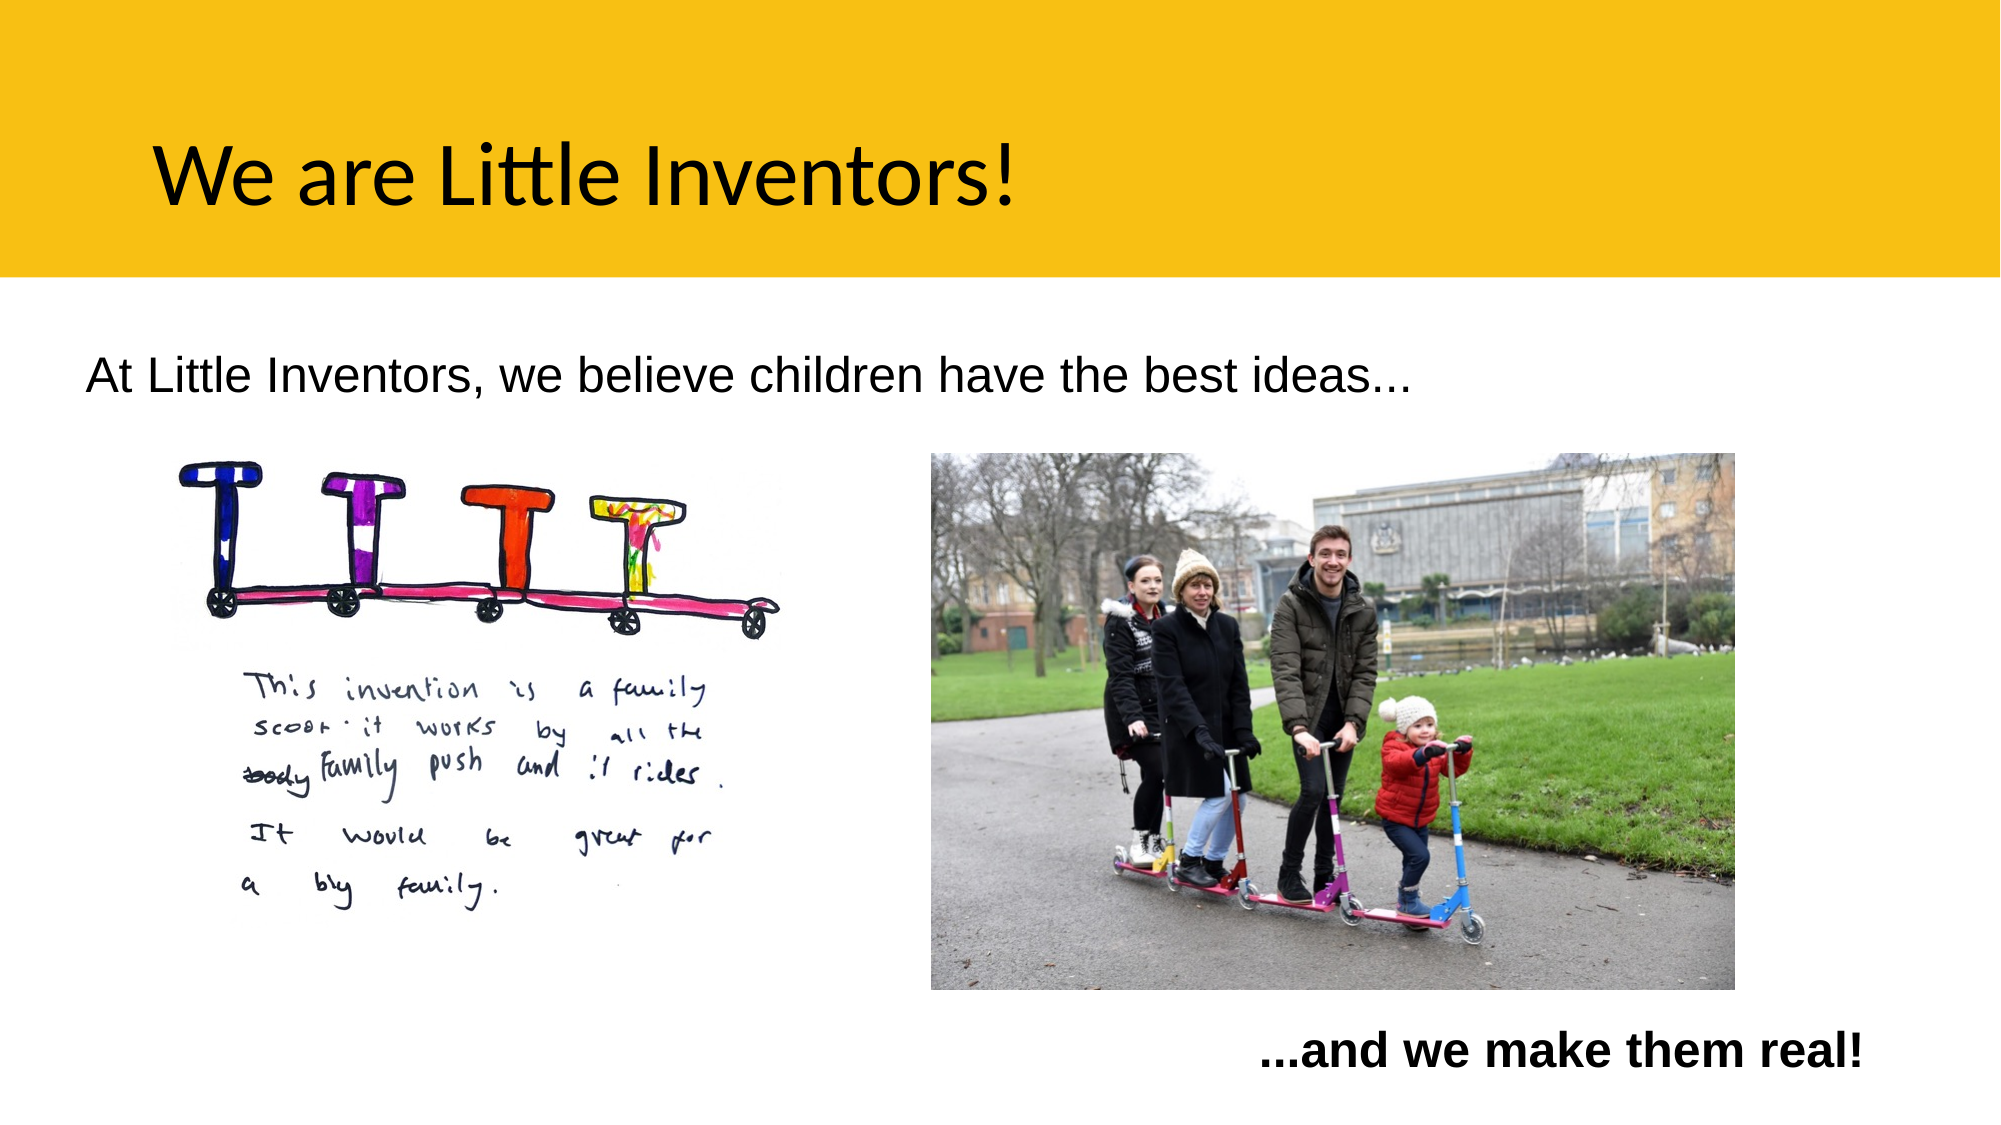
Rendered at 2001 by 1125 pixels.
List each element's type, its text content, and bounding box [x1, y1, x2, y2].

title We are Little Inventors! [137, 59, 2000, 278]
text_box [137, 299, 1863, 1014]
picture [930, 453, 1735, 990]
picture [163, 425, 913, 929]
text_box At Little Inventors, we believe children have the best ideas... [70, 334, 1536, 432]
text_box ...and we make them real! [1043, 914, 1881, 1086]
